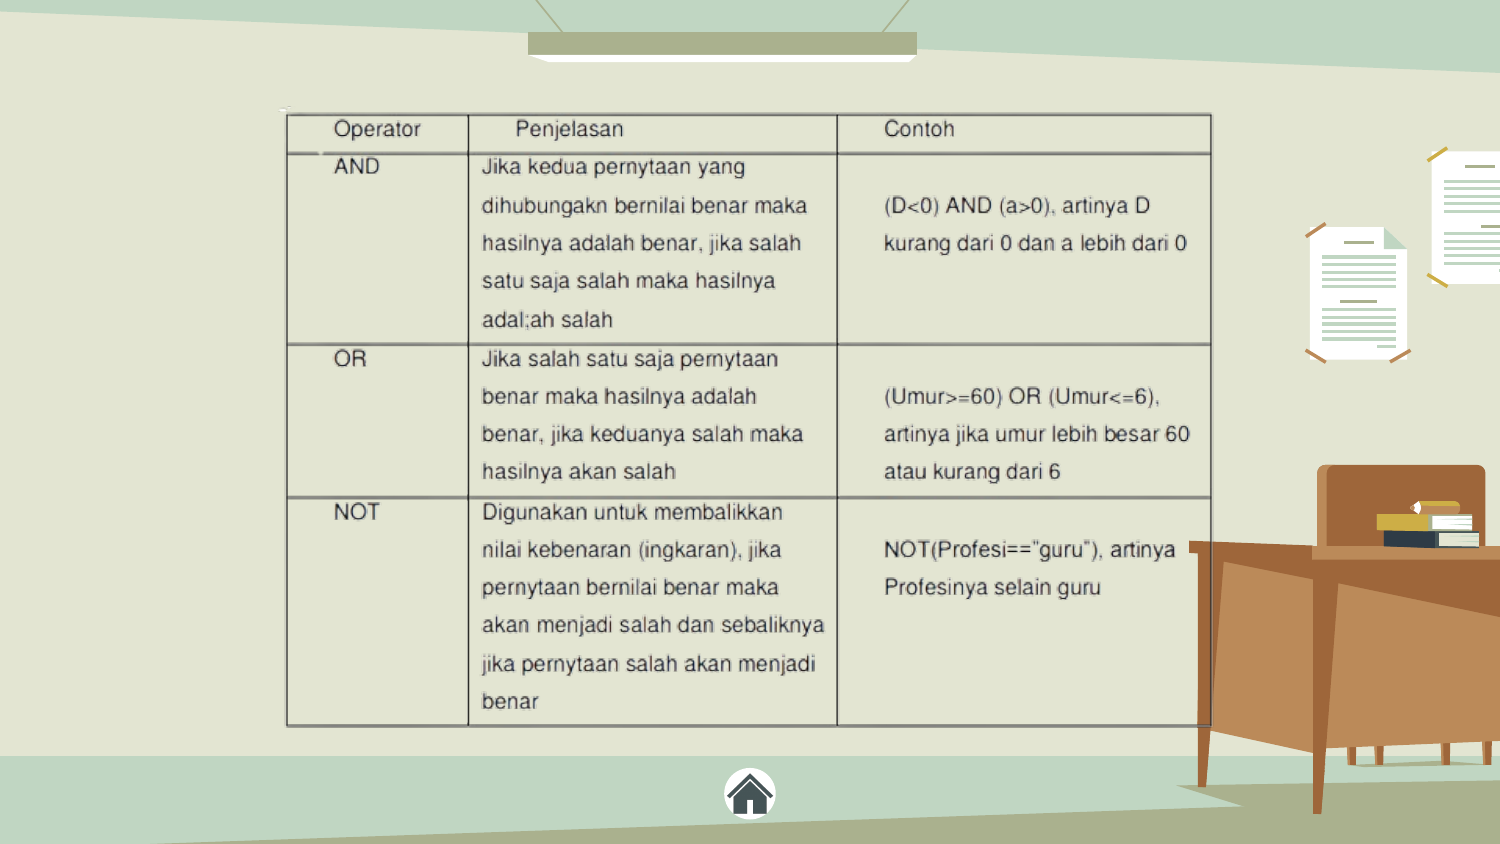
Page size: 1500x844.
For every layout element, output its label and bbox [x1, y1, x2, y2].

picture [723, 767, 777, 820]
picture [277, 98, 1223, 745]
